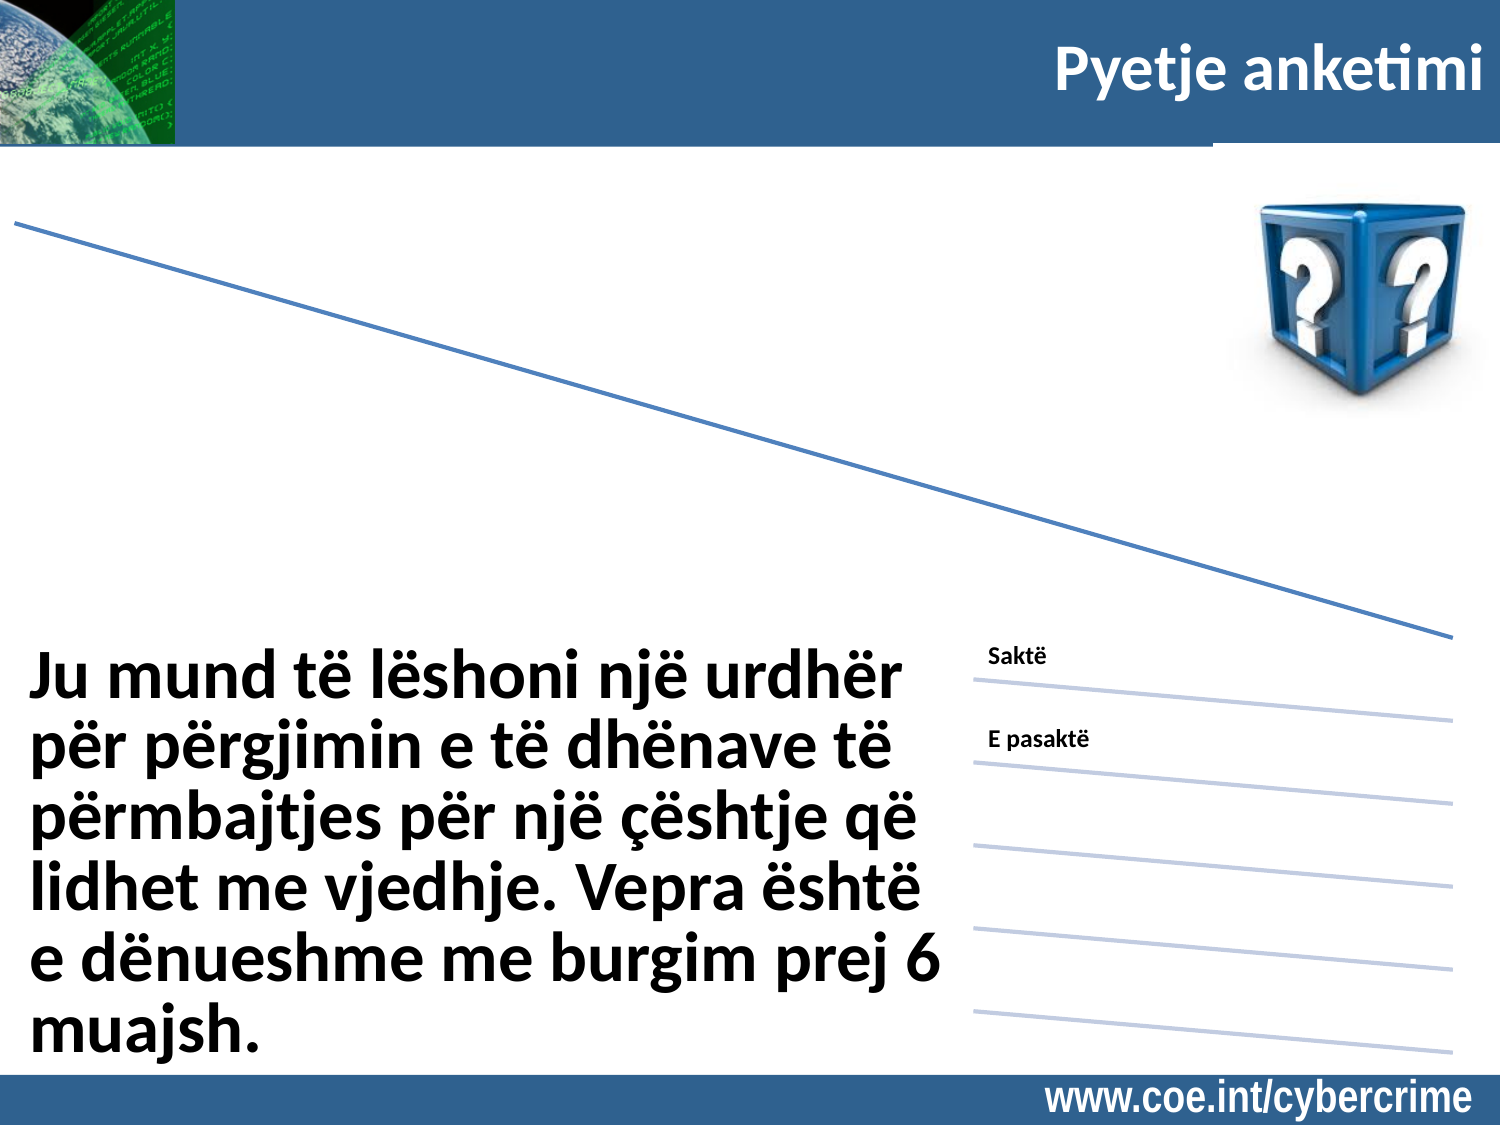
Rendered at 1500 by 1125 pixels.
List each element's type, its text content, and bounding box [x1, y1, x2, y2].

text_box [0, 1073, 1030, 1125]
picture [1212, 142, 1500, 434]
picture [0, 0, 175, 144]
text_box Pyetje anketimi [177, 0, 1500, 149]
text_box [14, 222, 1454, 1053]
text_box www.coe.int/cybercrime [1030, 1059, 1500, 1125]
